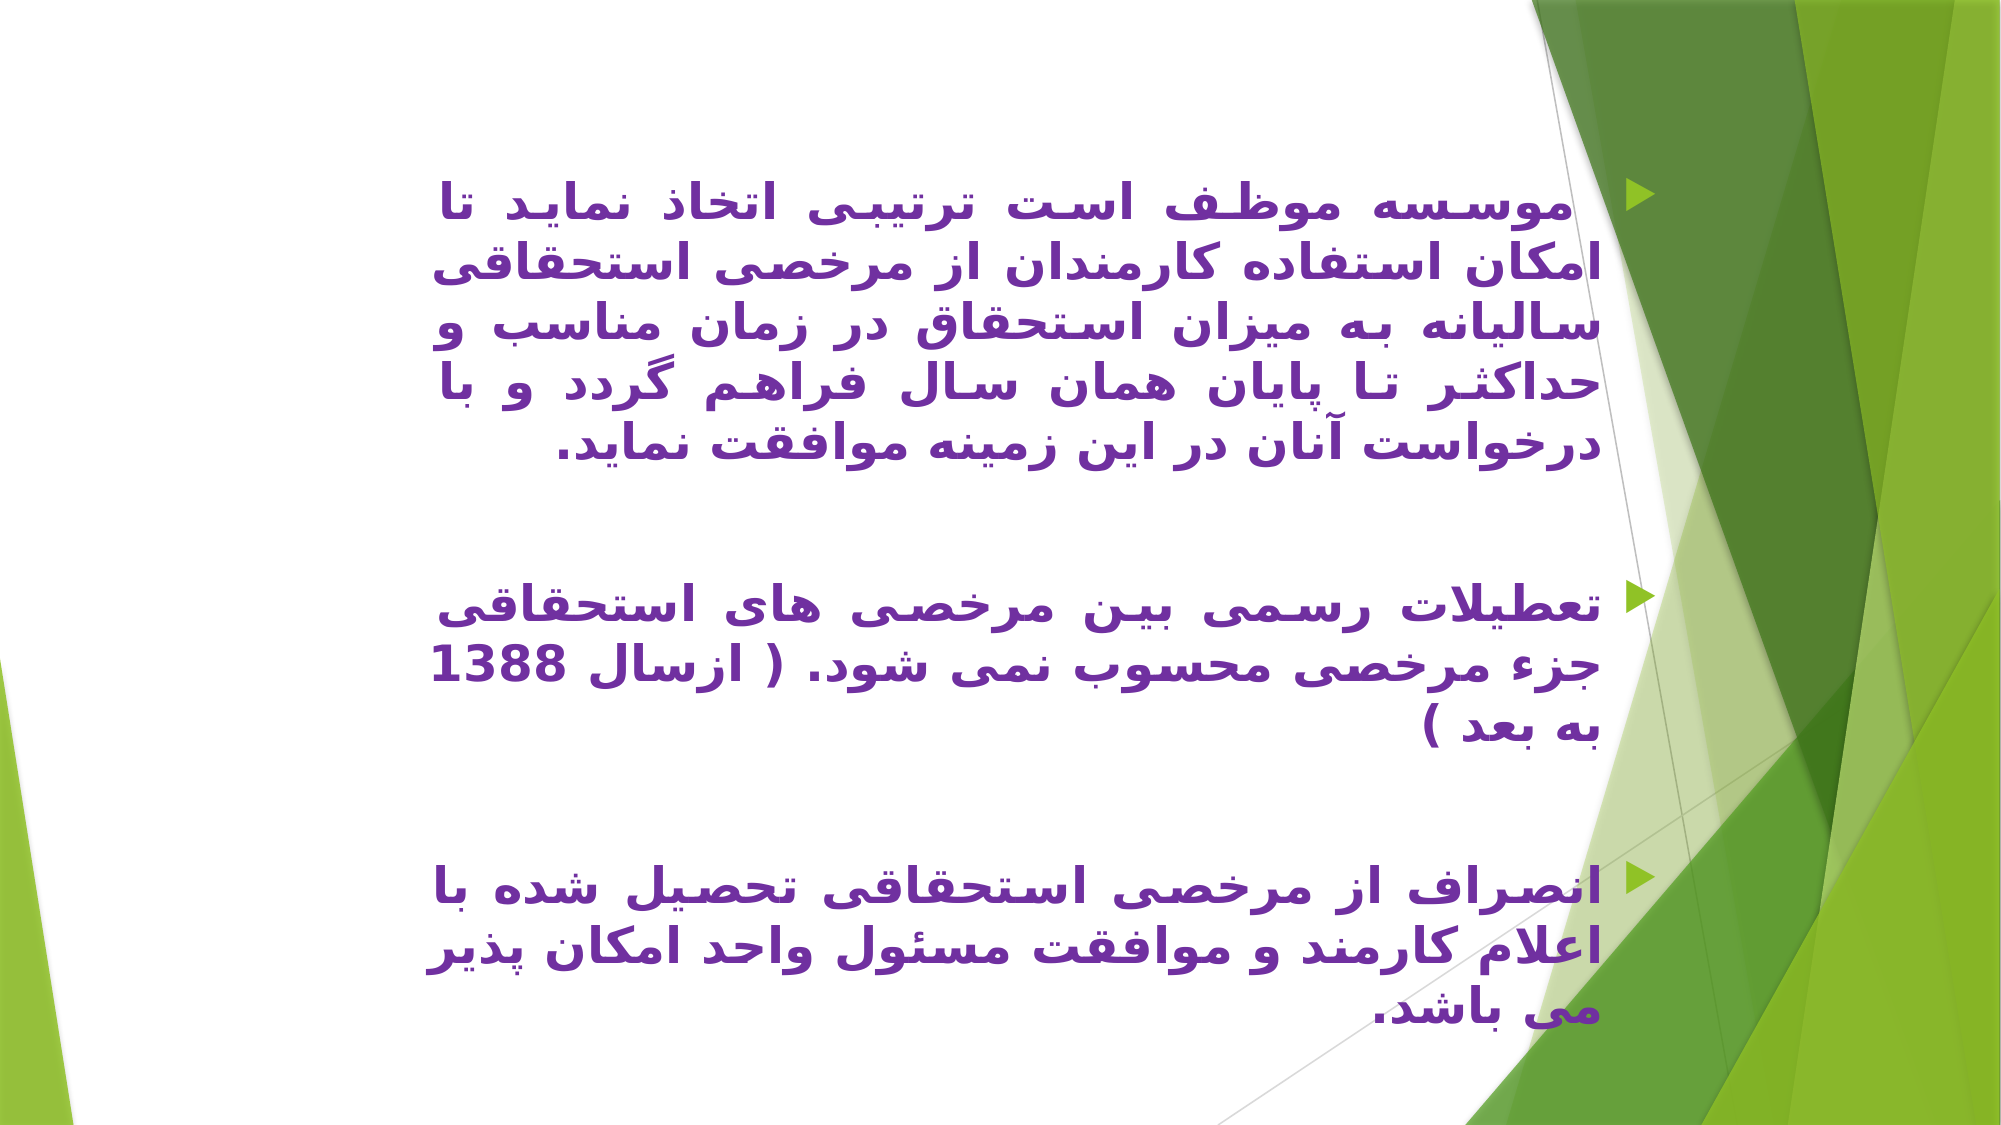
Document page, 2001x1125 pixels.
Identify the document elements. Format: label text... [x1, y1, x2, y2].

list موسسه موظف است ترتیبی اتخاذ نماید تا امکان استفاده کارمندان از مرخصی استحقاقی سالیانه به میزان استحقاق در زمان مناسب و حداکثر تا پایان همان سال فراهم گردد و با درخواست آنان در این زمینه موافقت نماید. تعطیلات رسمی بین مرخصی های استحقاقی جزء مرخصی محسوب نمی شود. ( ازسال 1388 به بعد ) انصراف از مرخصی استحقاقی تحصیل شده با اعلام کارمند و موافقت مسئول واحد امکان پذیر می باشد. [412, 162, 1675, 1075]
